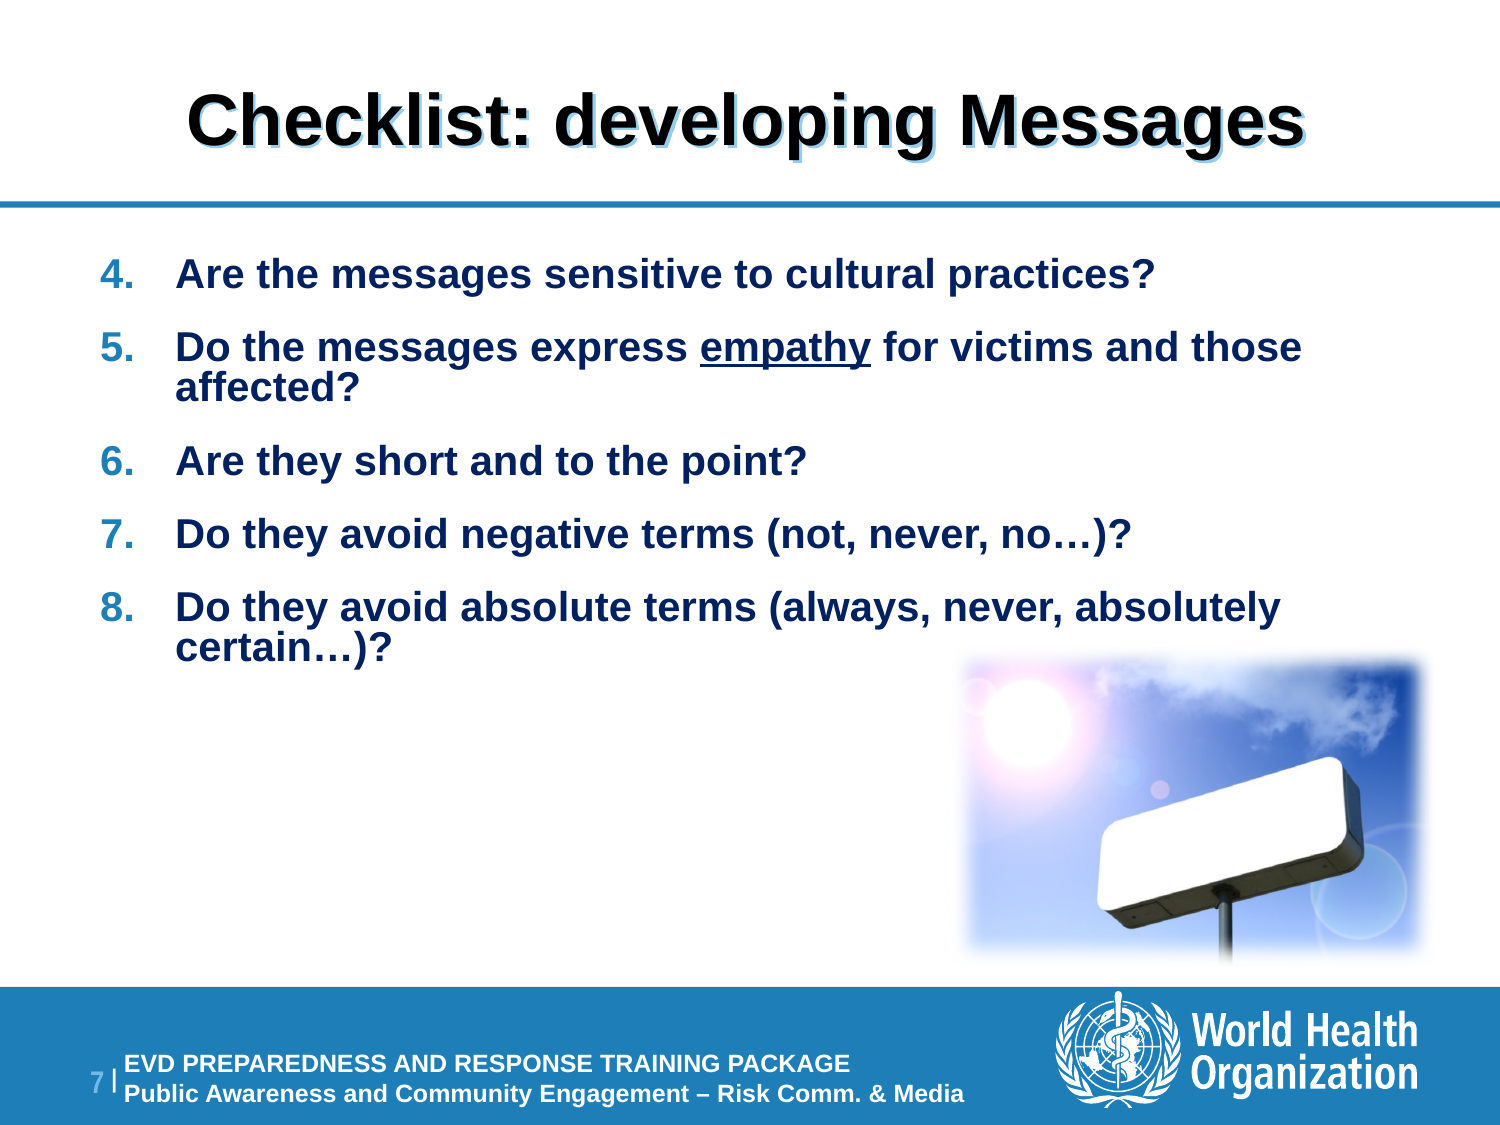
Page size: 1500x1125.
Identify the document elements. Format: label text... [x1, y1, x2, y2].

picture [950, 644, 1436, 969]
list Are the messages sensitive to cultural practices? Do the messages express empathy for victims and those affected? Are they short and to the point? Do they avoid negative terms (not, never, no…)? Do they avoid absolute terms (always, never, absolutely certain…)? [100, 256, 1376, 906]
title Checklist: developing Messages [81, 72, 1432, 191]
